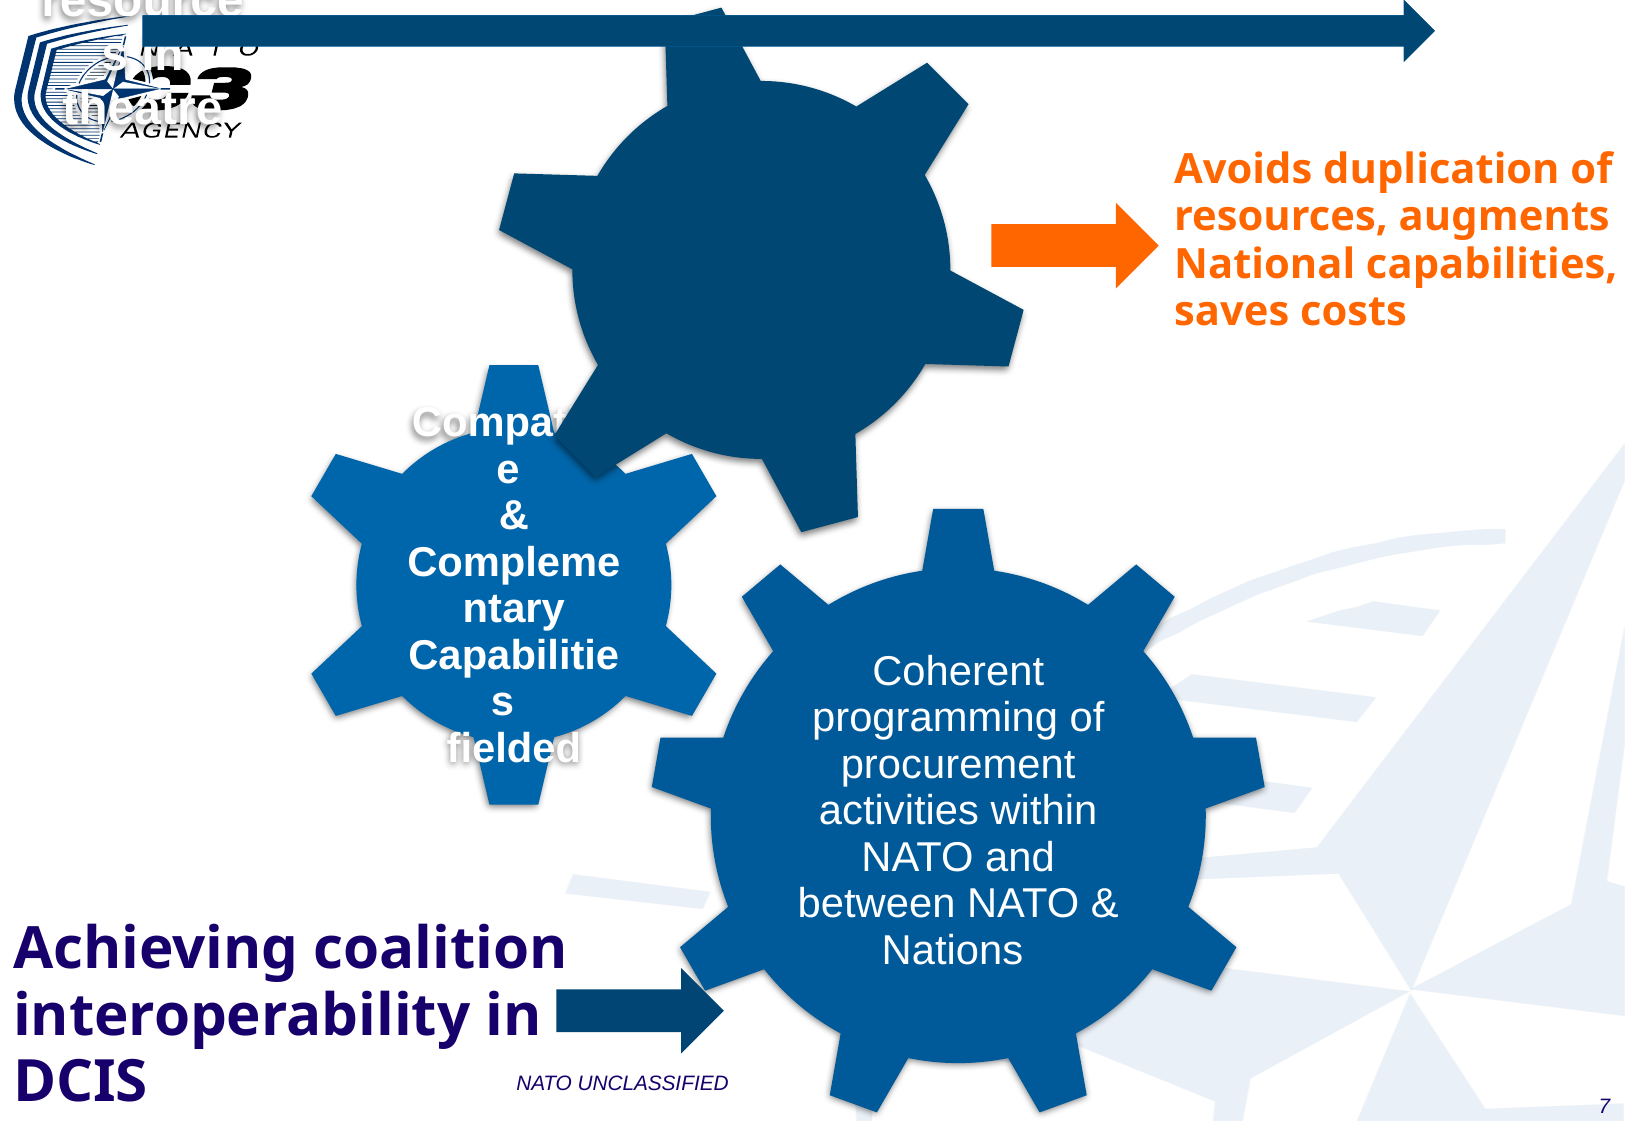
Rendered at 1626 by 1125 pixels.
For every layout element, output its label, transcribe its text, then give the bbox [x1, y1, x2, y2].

text_box Avoids duplication of resources, augments National capabilities, saves costs [1440, 143, 1625, 370]
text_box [0, 0, 1436, 1125]
slide_number 7 [1440, 1046, 1625, 1125]
